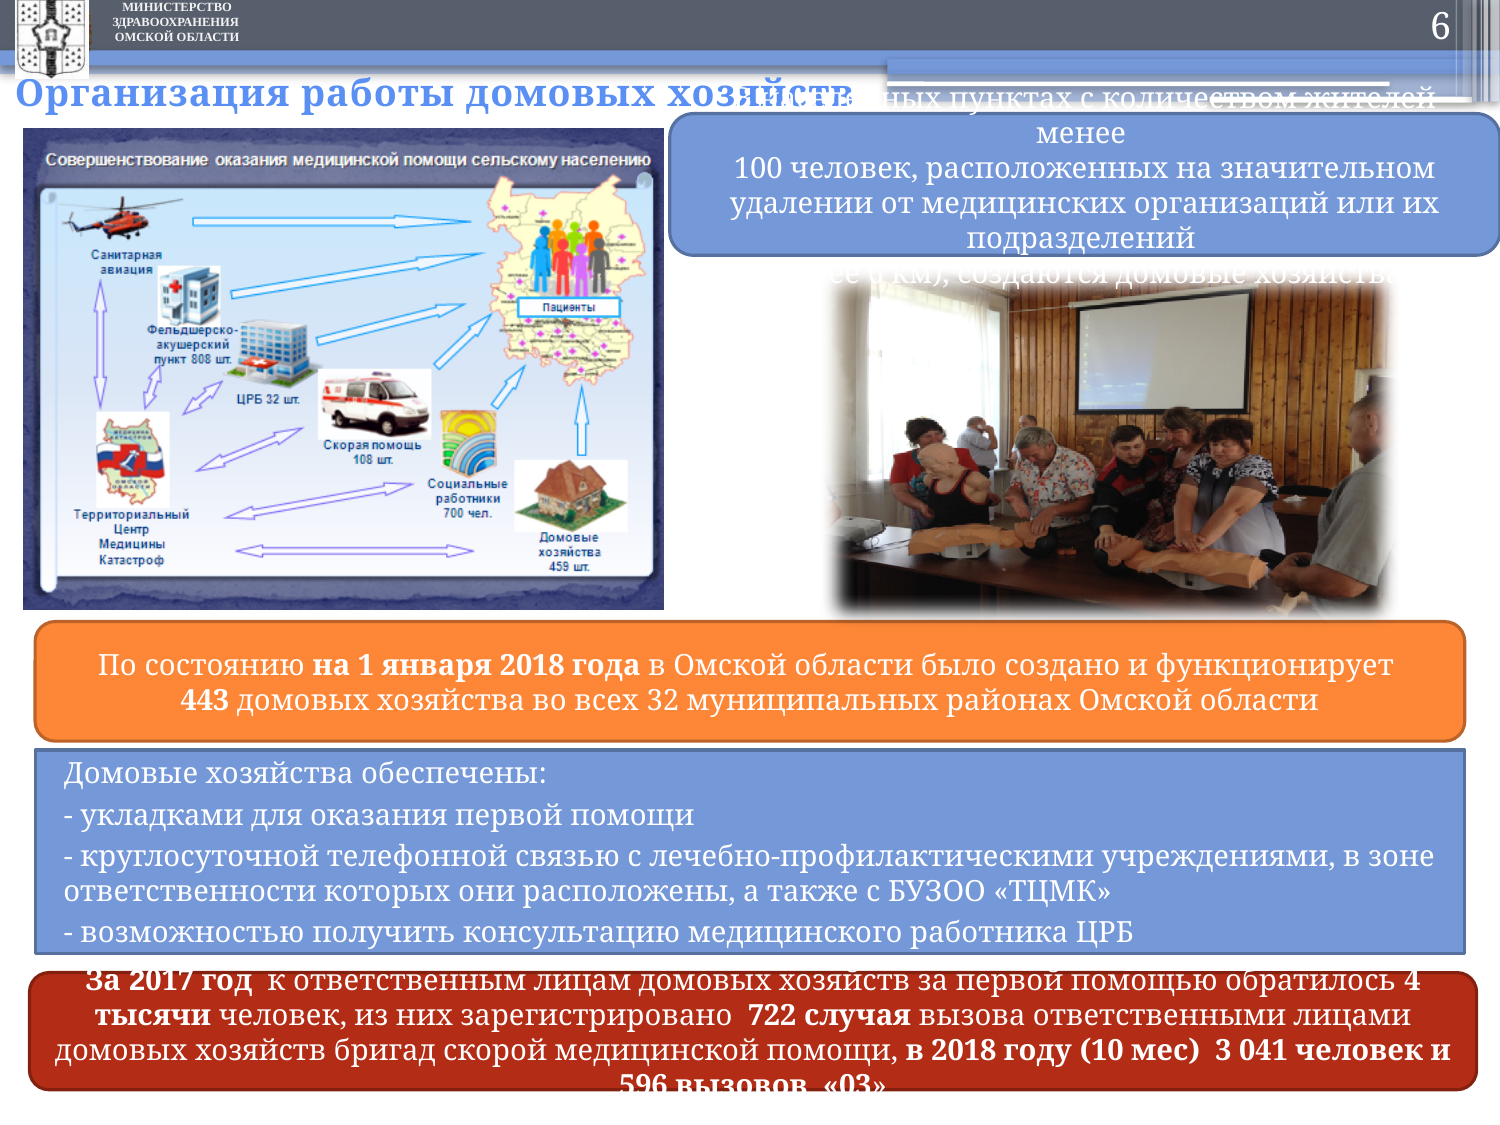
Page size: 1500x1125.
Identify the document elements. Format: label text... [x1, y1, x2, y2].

picture [820, 266, 1400, 629]
text_box По состоянию на 1 января 2018 года в Омской области было создано и функционирует 443 домовых хозяйства во всех 32 муниципальных районах Омской области [33, 619, 1467, 743]
list Домовые хозяйства обеспечены: - укладками для оказания первой помощи - круглосуточной телефонной связью с лечебно-профилактическими учреждениями, в зоне ответственности которых они расположены, а также с БУЗОО «ТЦМК» - возможностью получить консультацию медицинского работника ЦРБ [34, 748, 1466, 955]
slide_number 6 [1341, 0, 1466, 61]
picture [14, 0, 98, 80]
text_box МИНИСТЕРСТВО ЗДРАВООХРАНЕНИЯ ОМСКОЙ ОБЛАСТИ [104, 5, 290, 56]
picture [23, 128, 664, 610]
text_box В населенных пунктах с количеством жителей менее 100 человек, расположенных на значительном удалении от медицинских организаций или их подразделений (более 6 км), создаются домовые хозяйства [668, 111, 1500, 257]
title Организация работы домовых хозяйств [0, 55, 1350, 173]
text_box За 2017 год к ответственным лицам домовых хозяйств за первой помощью обратилось 4 тысячи человек, из них зарегистрировано 722 случая вызова ответственными лицами домовых хозяйств бригад скорой медицинской помощи, в 2018 году (10 мес) 3 041 человек и 596 вызовов «03» [27, 970, 1479, 1092]
